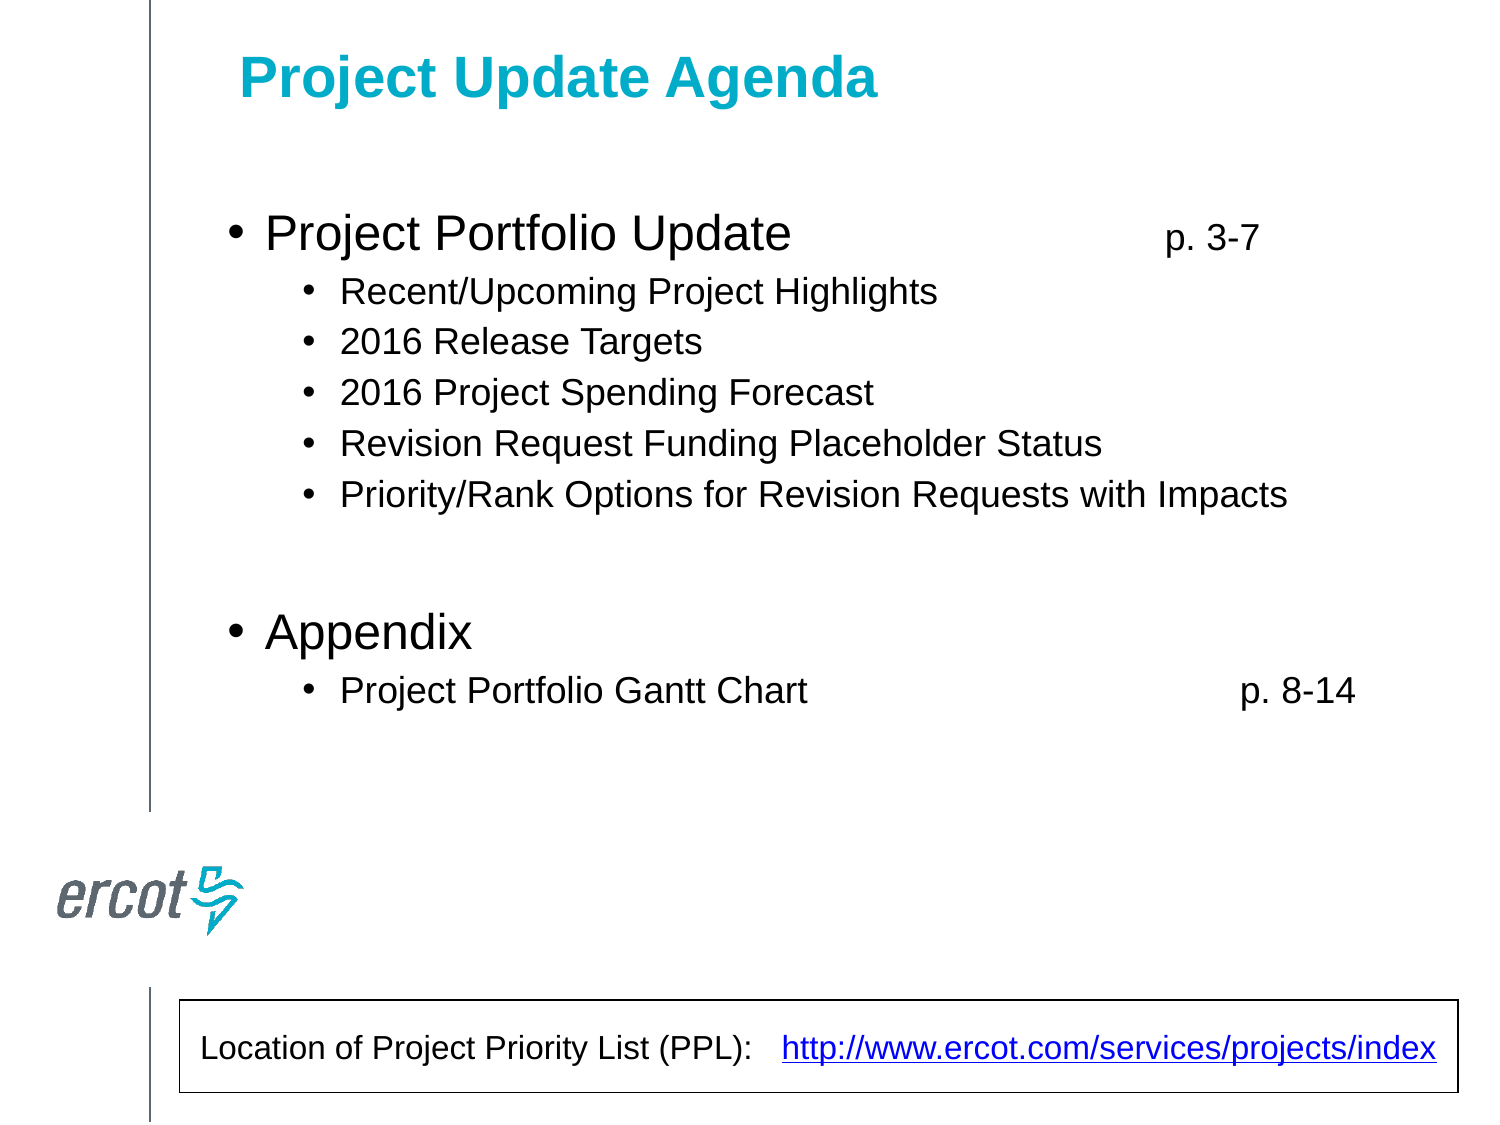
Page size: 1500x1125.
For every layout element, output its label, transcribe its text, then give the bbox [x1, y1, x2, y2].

picture [53, 862, 247, 938]
text_box Location of Project Priority List (PPL): http://www.ercot.com/services/projects/index [179, 999, 1459, 1093]
list Project Portfolio Update p. 3-7 Recent/Upcoming Project Highlights 2016 Release Targets 2016 Project Spending Forecast Revision Request Funding Placeholder Status Priority/Rank Options for Revision Requests with Impacts Appendix Project Portfolio Gantt Chart p. 8-14 [212, 200, 1450, 838]
text_box Project Update Agenda [224, 39, 1063, 125]
